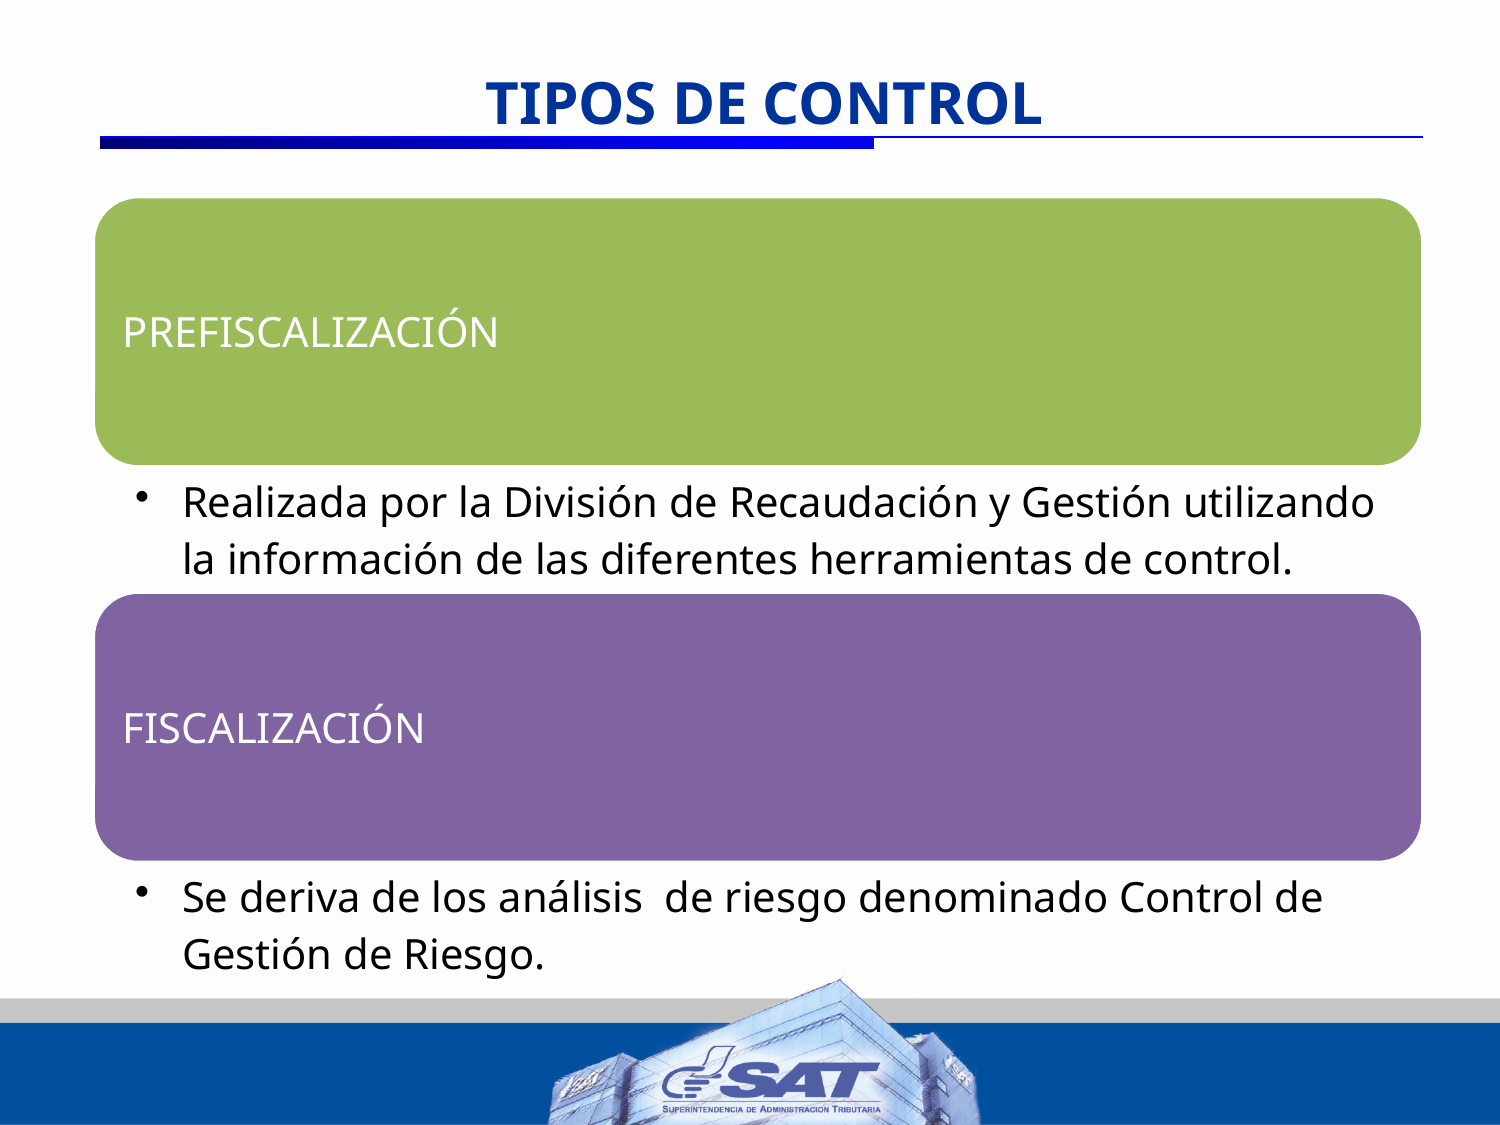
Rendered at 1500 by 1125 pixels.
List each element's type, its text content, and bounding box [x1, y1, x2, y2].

picture [0, 0, 1500, 1125]
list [92, 196, 1424, 988]
title TIPOS DE CONTROL [93, 30, 1436, 144]
